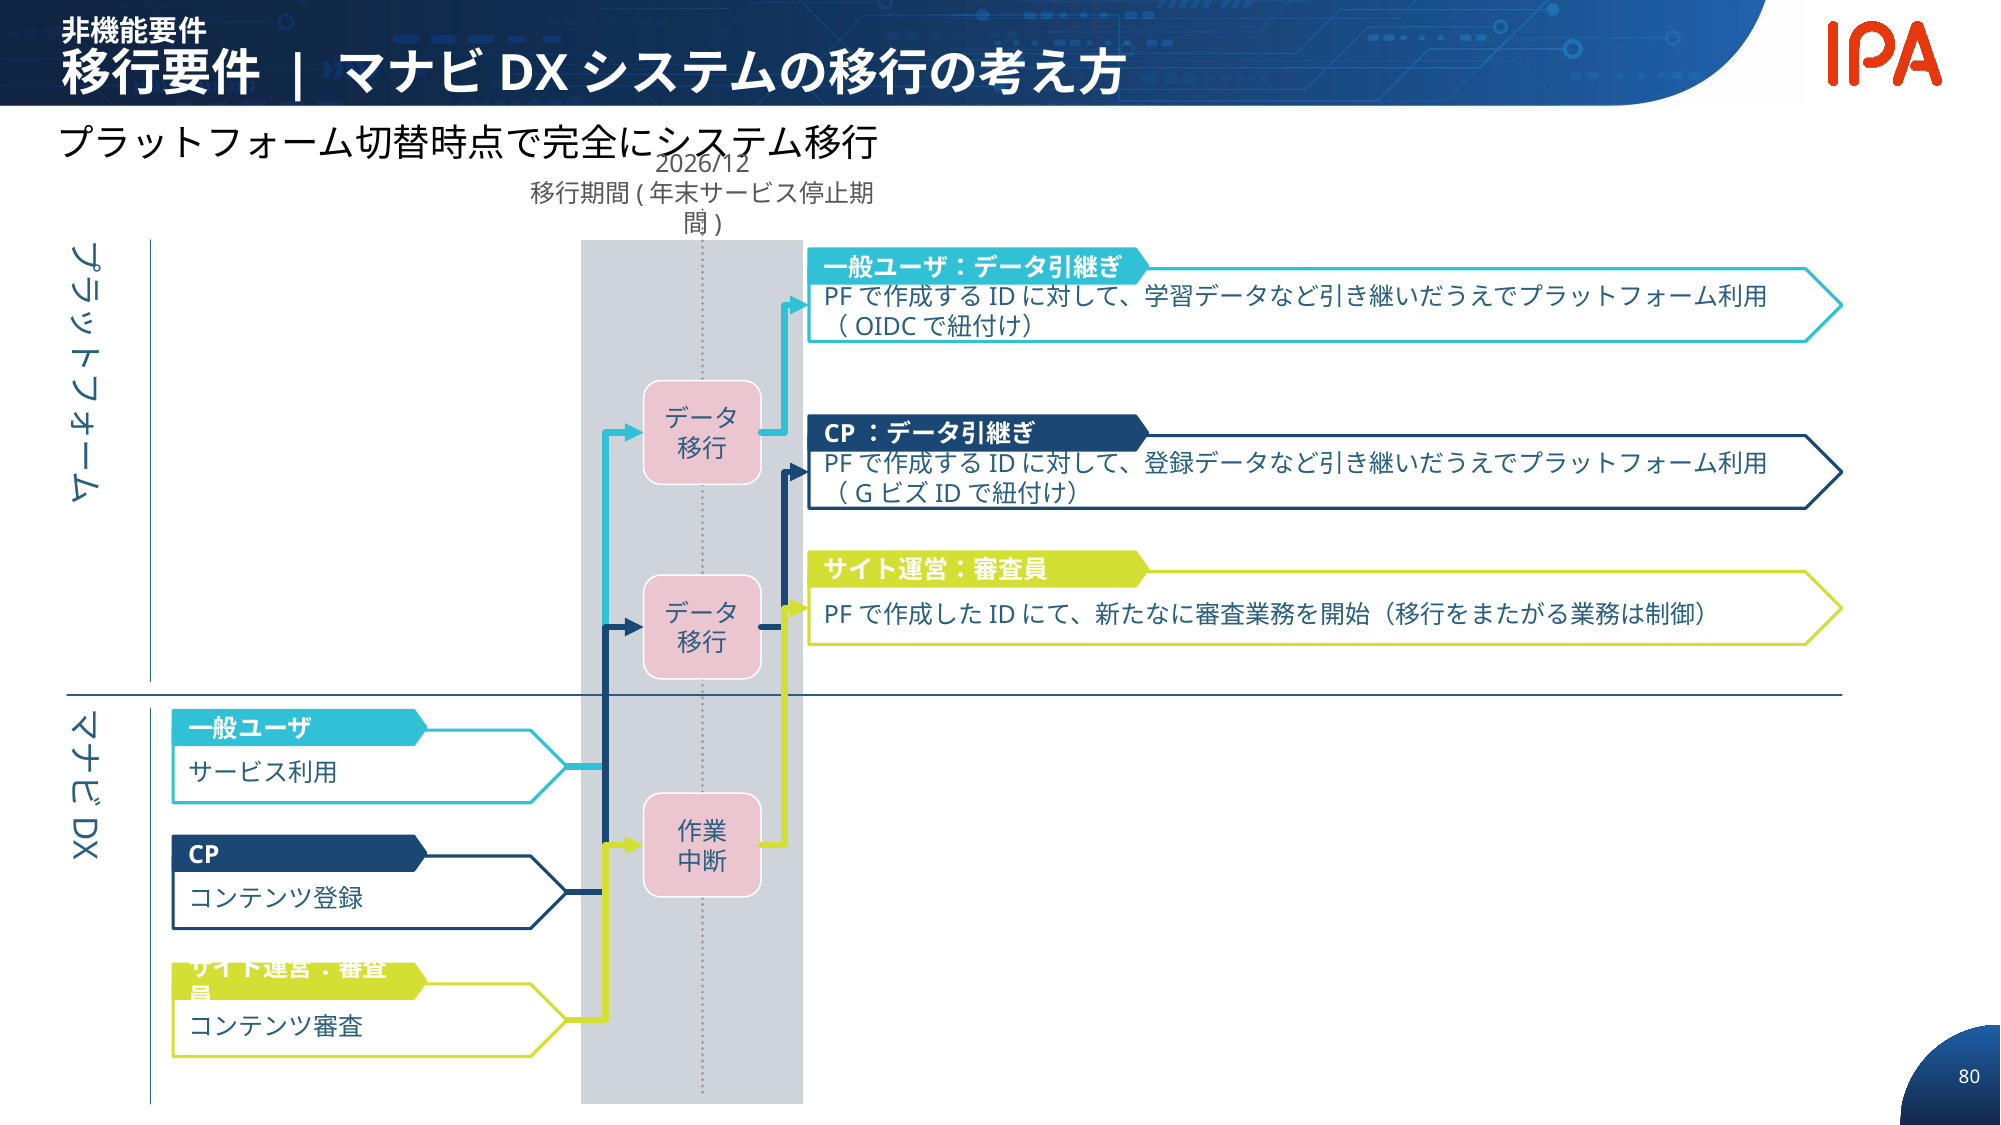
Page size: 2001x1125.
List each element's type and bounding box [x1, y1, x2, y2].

text_box [172, 963, 566, 1058]
text_box [61, 16, 1794, 92]
text_box [172, 709, 565, 804]
picture [0, 0, 1805, 108]
text_box [56, 118, 1940, 1105]
text_box [66, 708, 151, 1105]
picture [1828, 21, 1942, 86]
text_box [66, 239, 151, 682]
